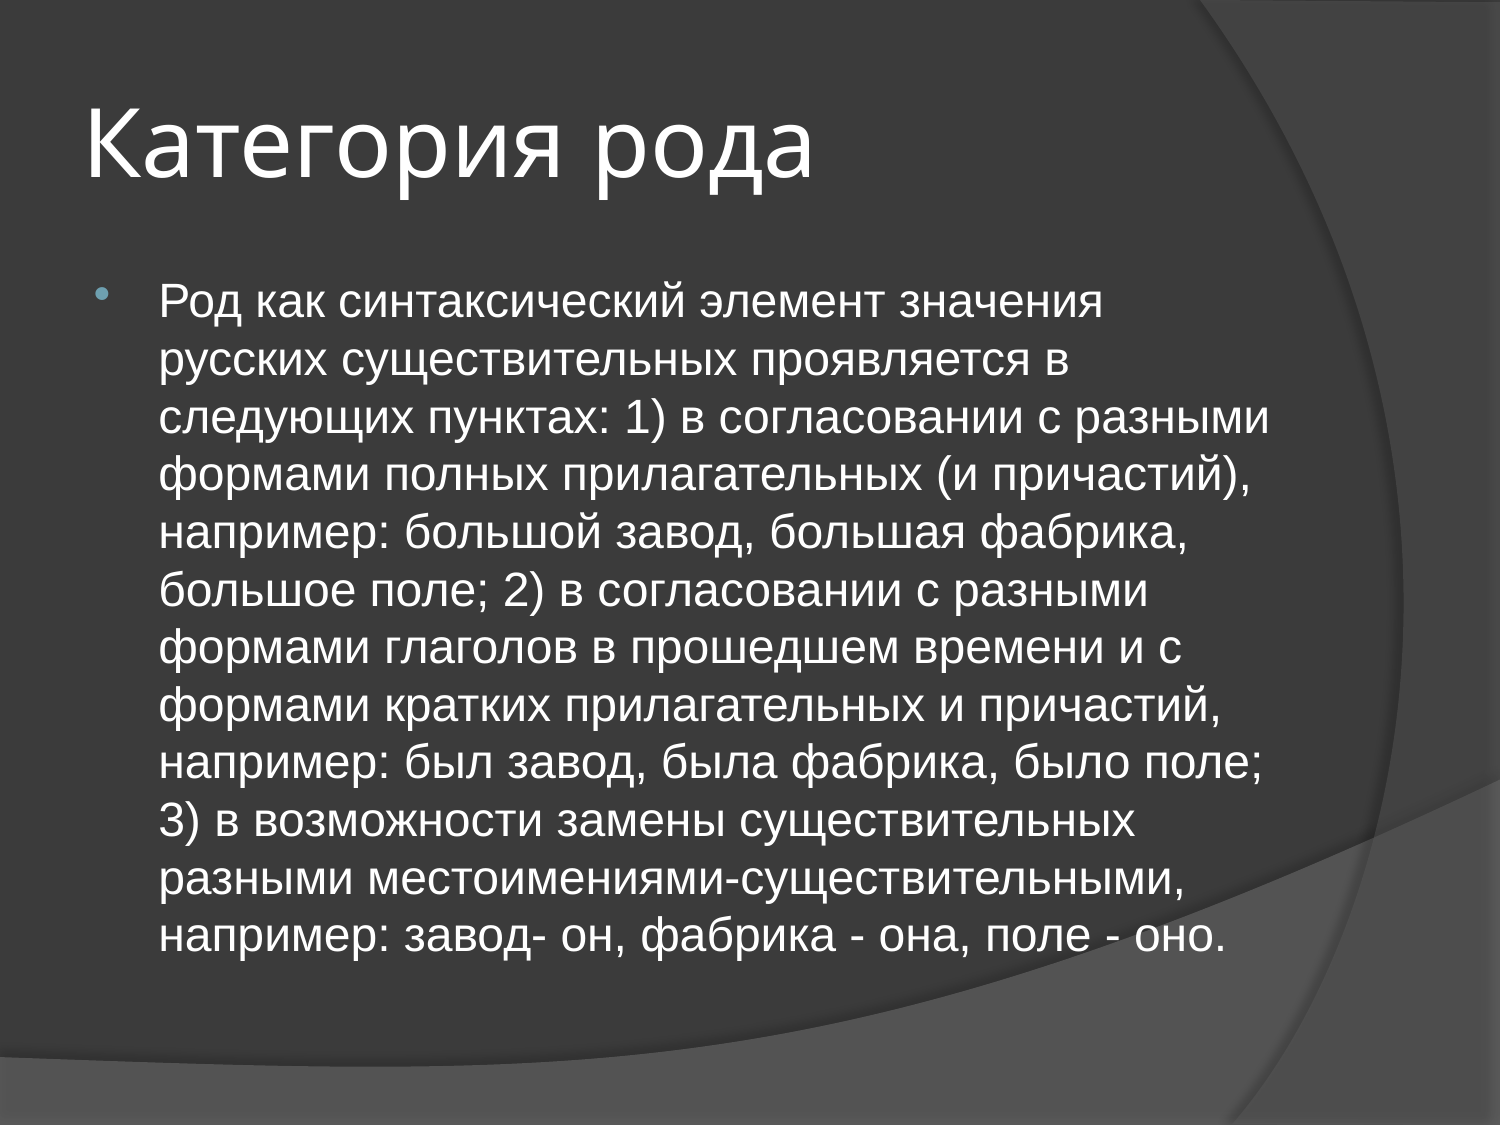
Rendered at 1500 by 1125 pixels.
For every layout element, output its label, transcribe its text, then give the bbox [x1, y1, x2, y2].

title Категория рода [75, 45, 1300, 233]
list Род как синтаксический элемент значения русских существительных проявляется в следующих пунктах: 1) в согласовании с разными формами полных прилагательных (и причастий), например: большой завод, большая фабрика, большое поле; 2) в согласовании с разными формами глаголов в прошедшем времени и с формами кратких прилагательных и причастий, например: был завод, была фабрика, было поле; 3) в возможности замены существительных разными местоимениями-существительными, например: завод- он, фабрика - она, поле - оно. [75, 262, 1300, 1005]
